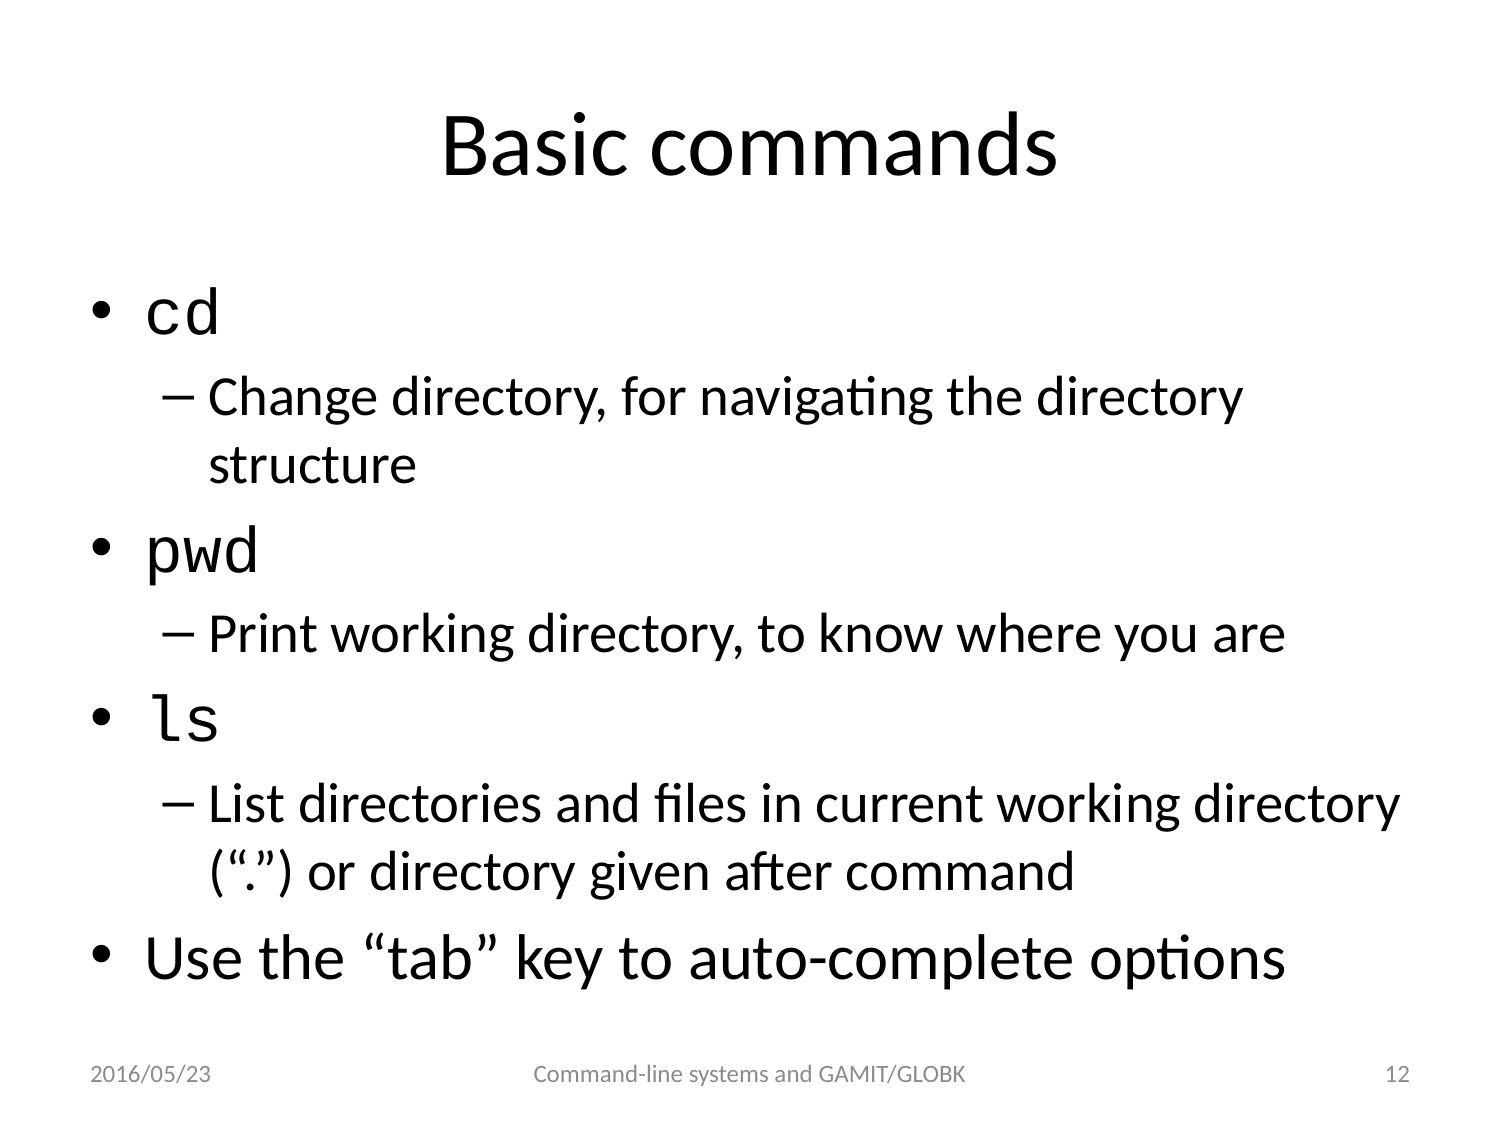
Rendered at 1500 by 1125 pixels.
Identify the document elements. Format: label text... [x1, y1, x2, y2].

slide_number 12 [1074, 1042, 1425, 1103]
title Basic commands [75, 45, 1425, 233]
footer Command-line systems and GAMIT/GLOBK [512, 1042, 988, 1103]
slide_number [75, 1042, 425, 1103]
list cd Change directory, for navigating the directory structure pwd Print working directory, to know where you are ls List directories and files in current working directory (“.”) or directory given after command Use the “tab” key to auto-complete options [75, 262, 1425, 1005]
